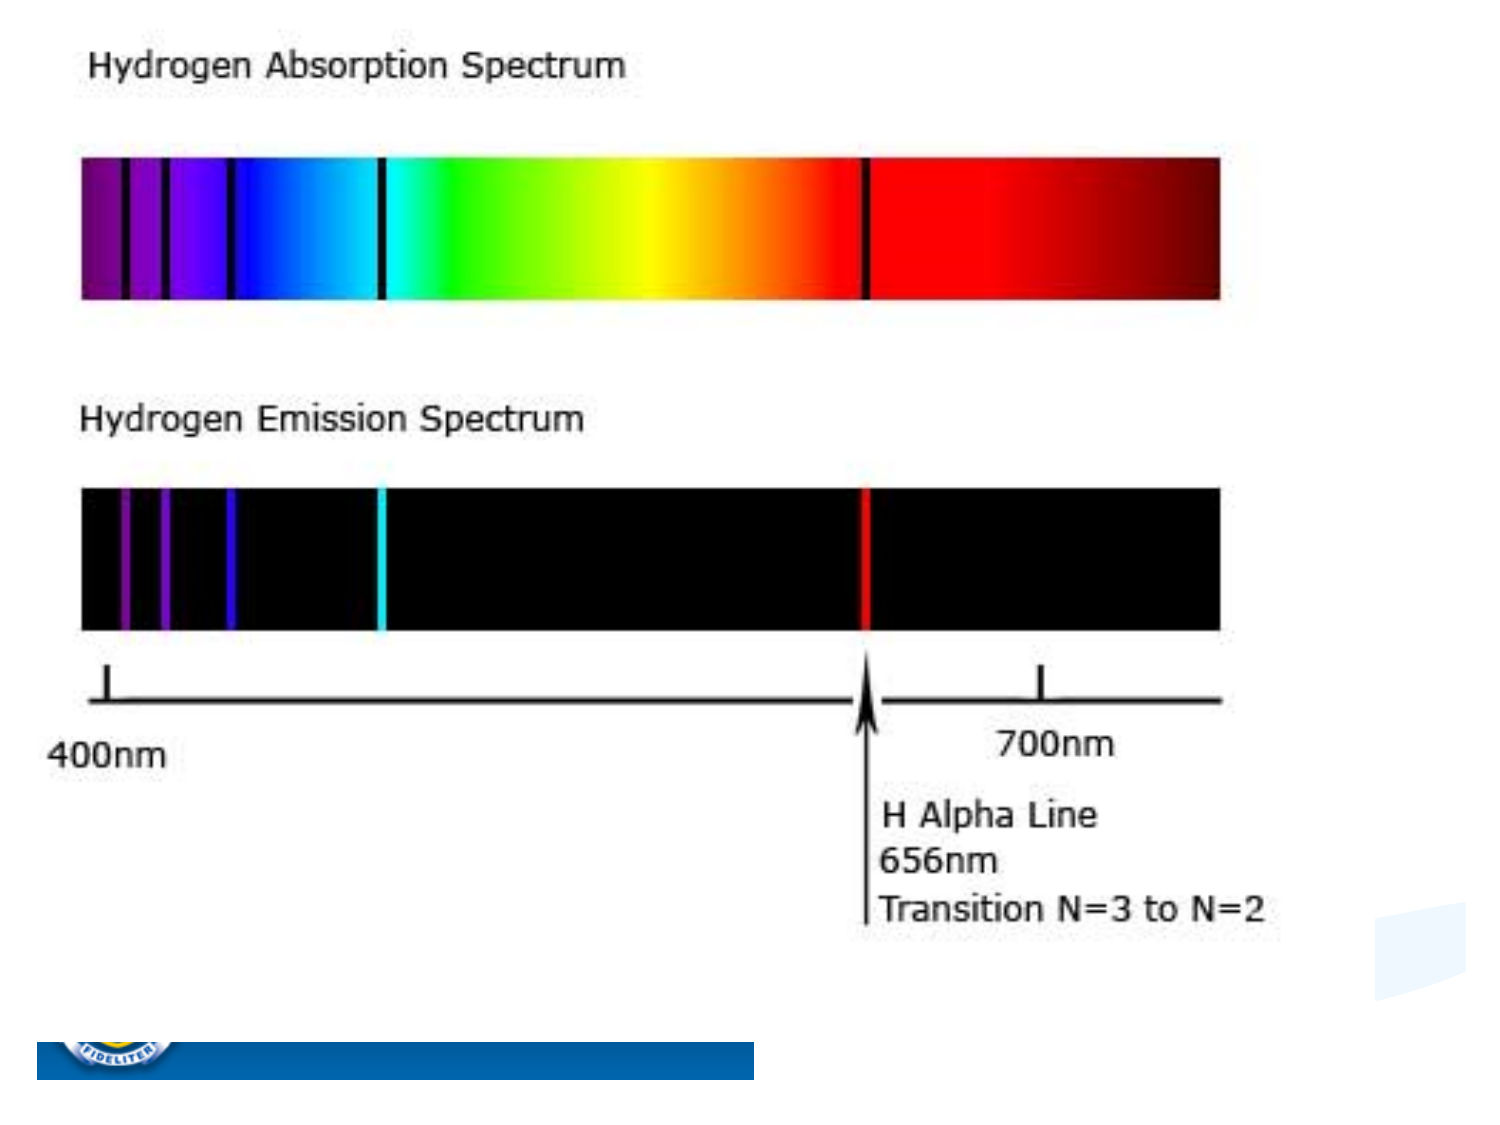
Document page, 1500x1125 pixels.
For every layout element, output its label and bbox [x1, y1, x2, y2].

picture [37, 16, 1376, 1080]
